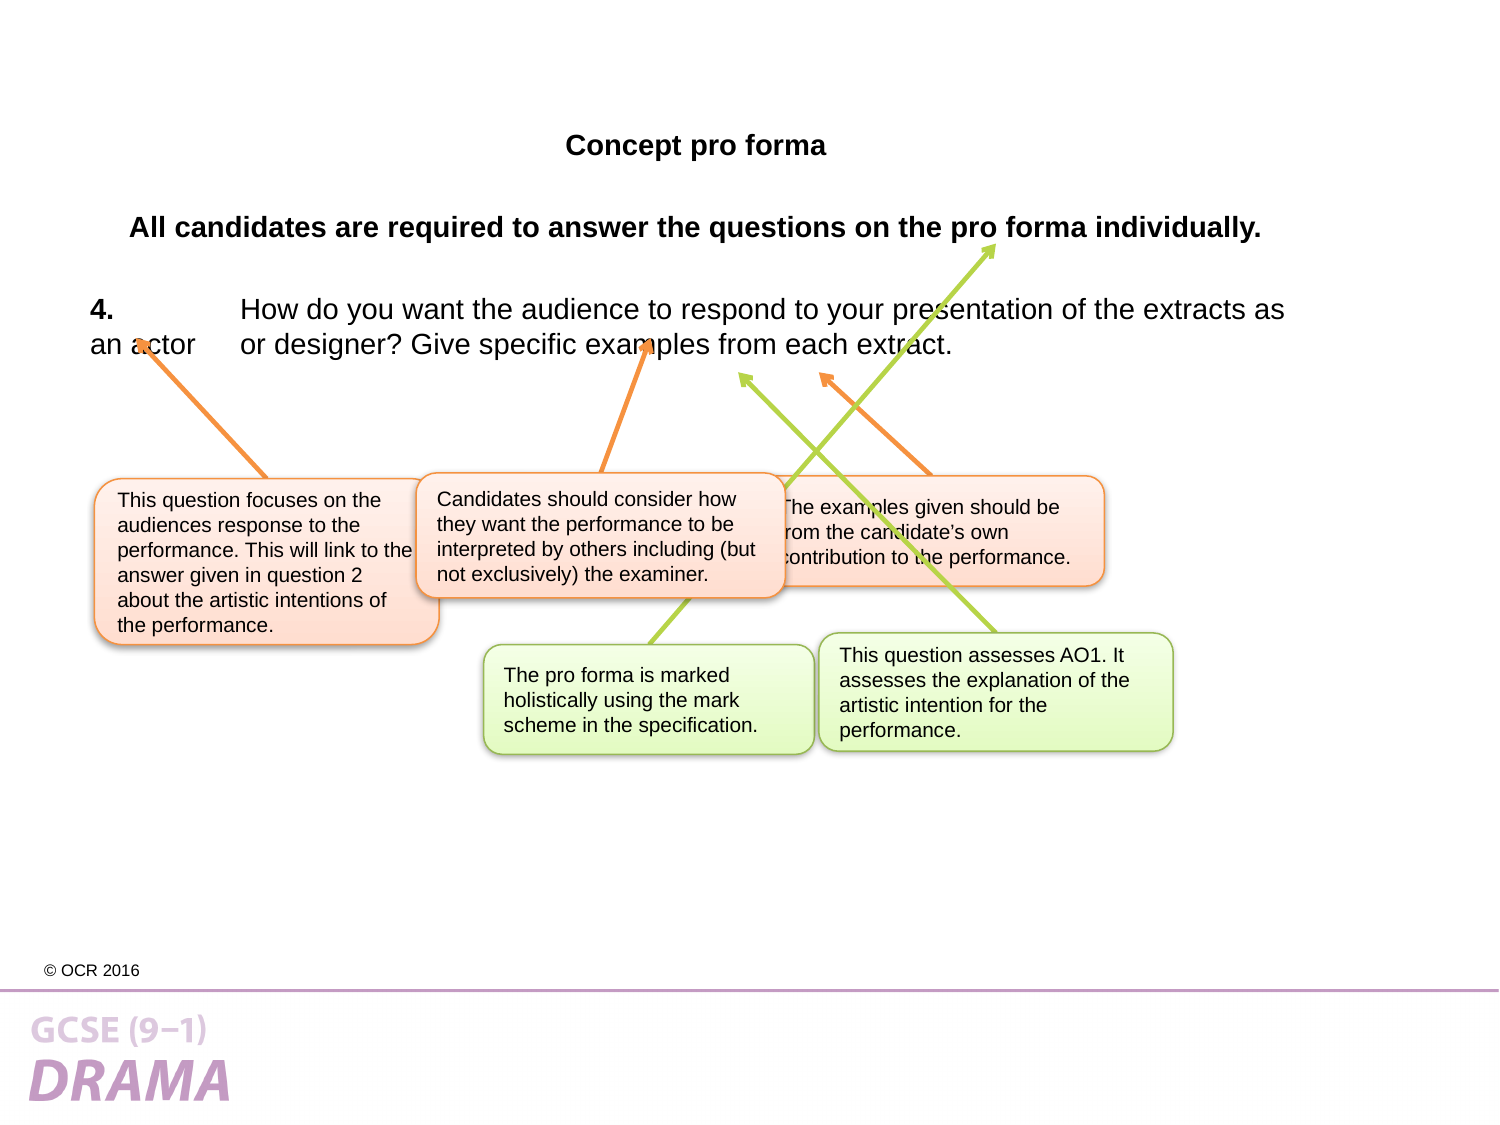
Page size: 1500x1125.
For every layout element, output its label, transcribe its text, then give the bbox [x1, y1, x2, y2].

list Concept pro forma All candidates are required to answer the questions on the pro forma individually. 4. How do you want the audience to respond to your presentation of the extracts as an actor or designer? Give specific examples from each extract. [75, 78, 1317, 1005]
text_box This question focuses on the audiences response to the performance. This will link to the answer given in question 2 about the artistic intentions of the performance. [93, 477, 440, 646]
picture [0, 989, 1499, 1125]
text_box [600, 337, 643, 474]
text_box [737, 371, 997, 634]
text_box Candidates should consider how they want the performance to be interpreted by others including (but not exclusively) the examiner. [415, 472, 643, 599]
text_box The examples given should be from the candidate’s own contribution to the performance. [1003, 475, 1106, 587]
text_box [135, 337, 268, 479]
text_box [648, 243, 997, 645]
text_box The pro forma is marked holistically using the mark scheme in the specification. [482, 643, 815, 756]
text_box This question assesses AO1. It assesses the explanation of the artistic intention for the performance. [817, 632, 1174, 753]
